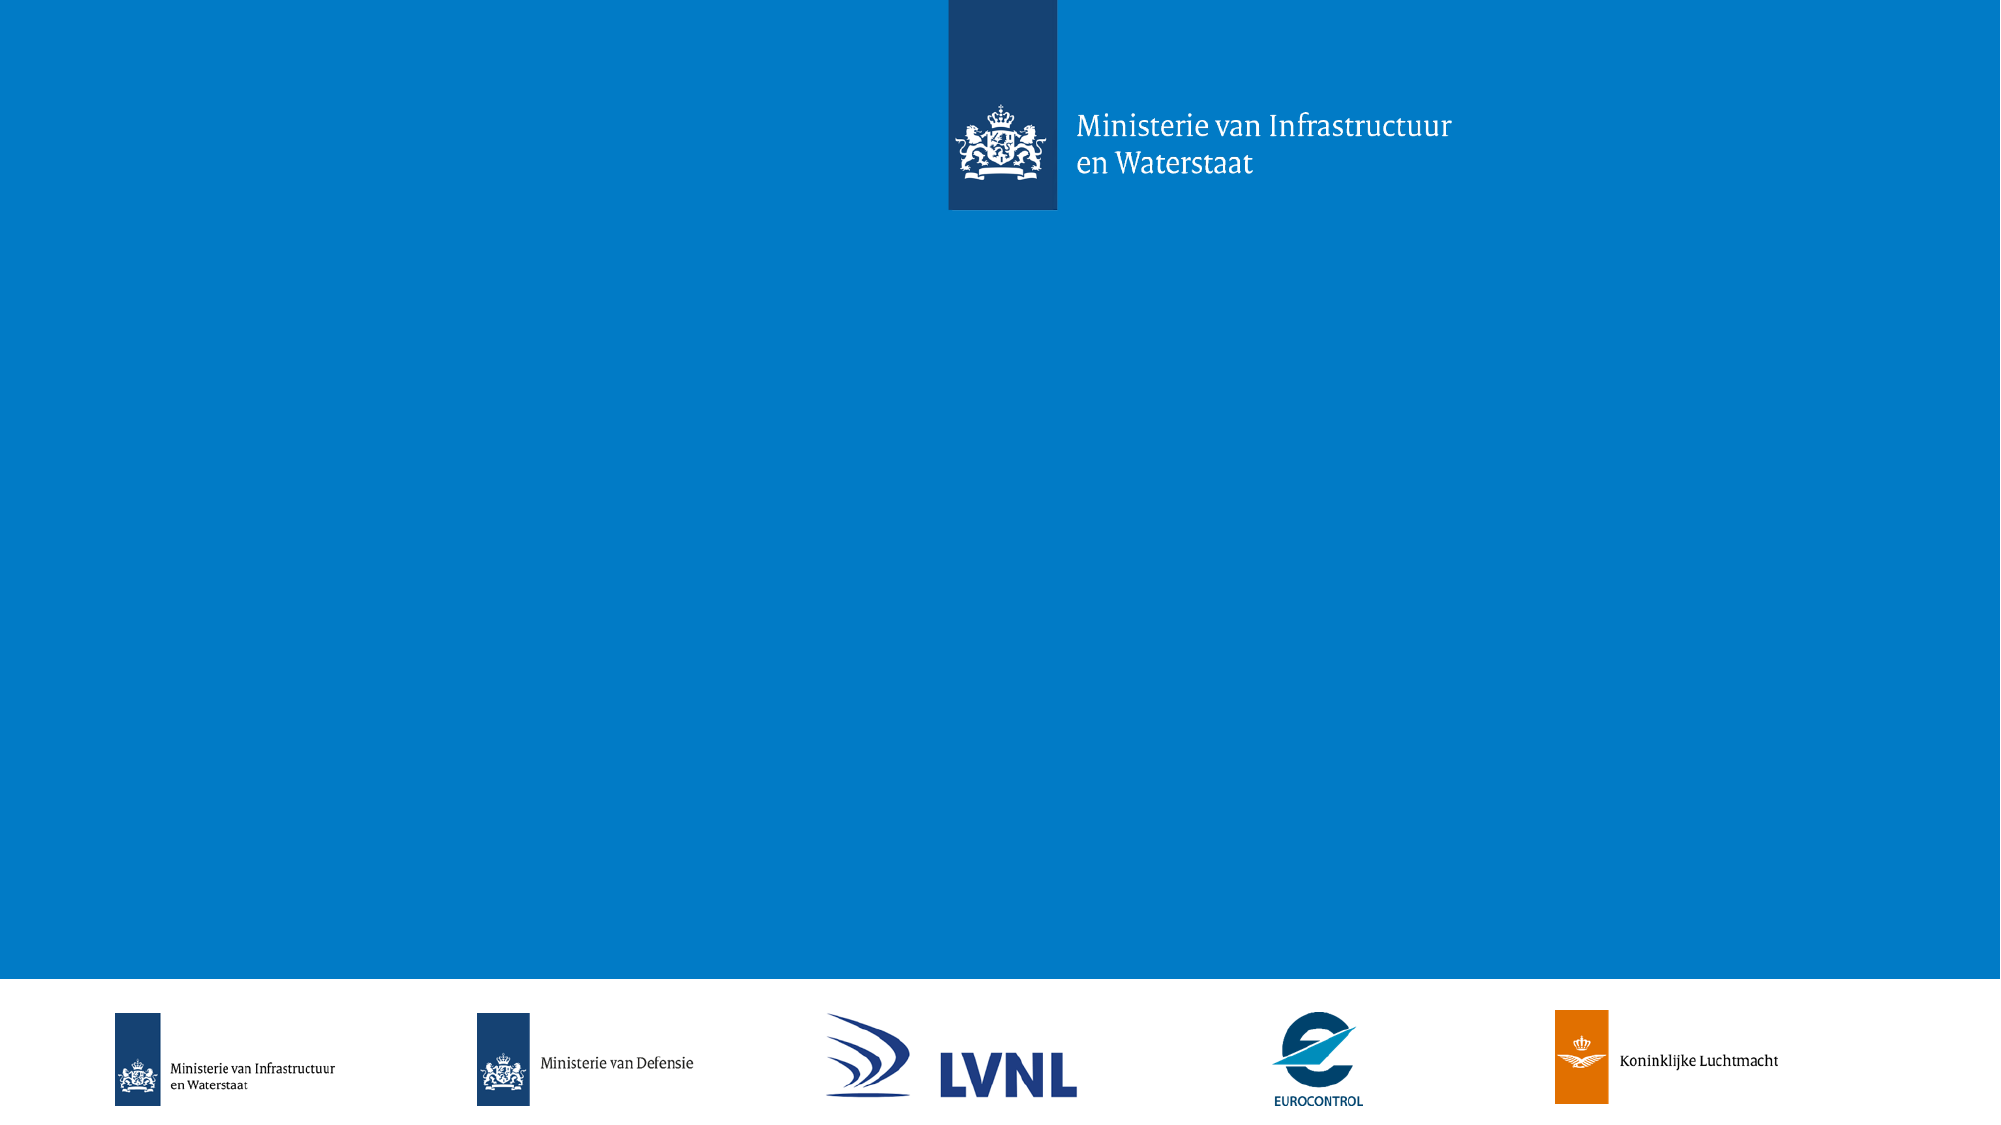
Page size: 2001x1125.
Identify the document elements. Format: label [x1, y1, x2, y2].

text_box [0, 979, 2000, 1125]
picture [103, 1002, 1798, 1112]
picture [1, 0, 2001, 276]
